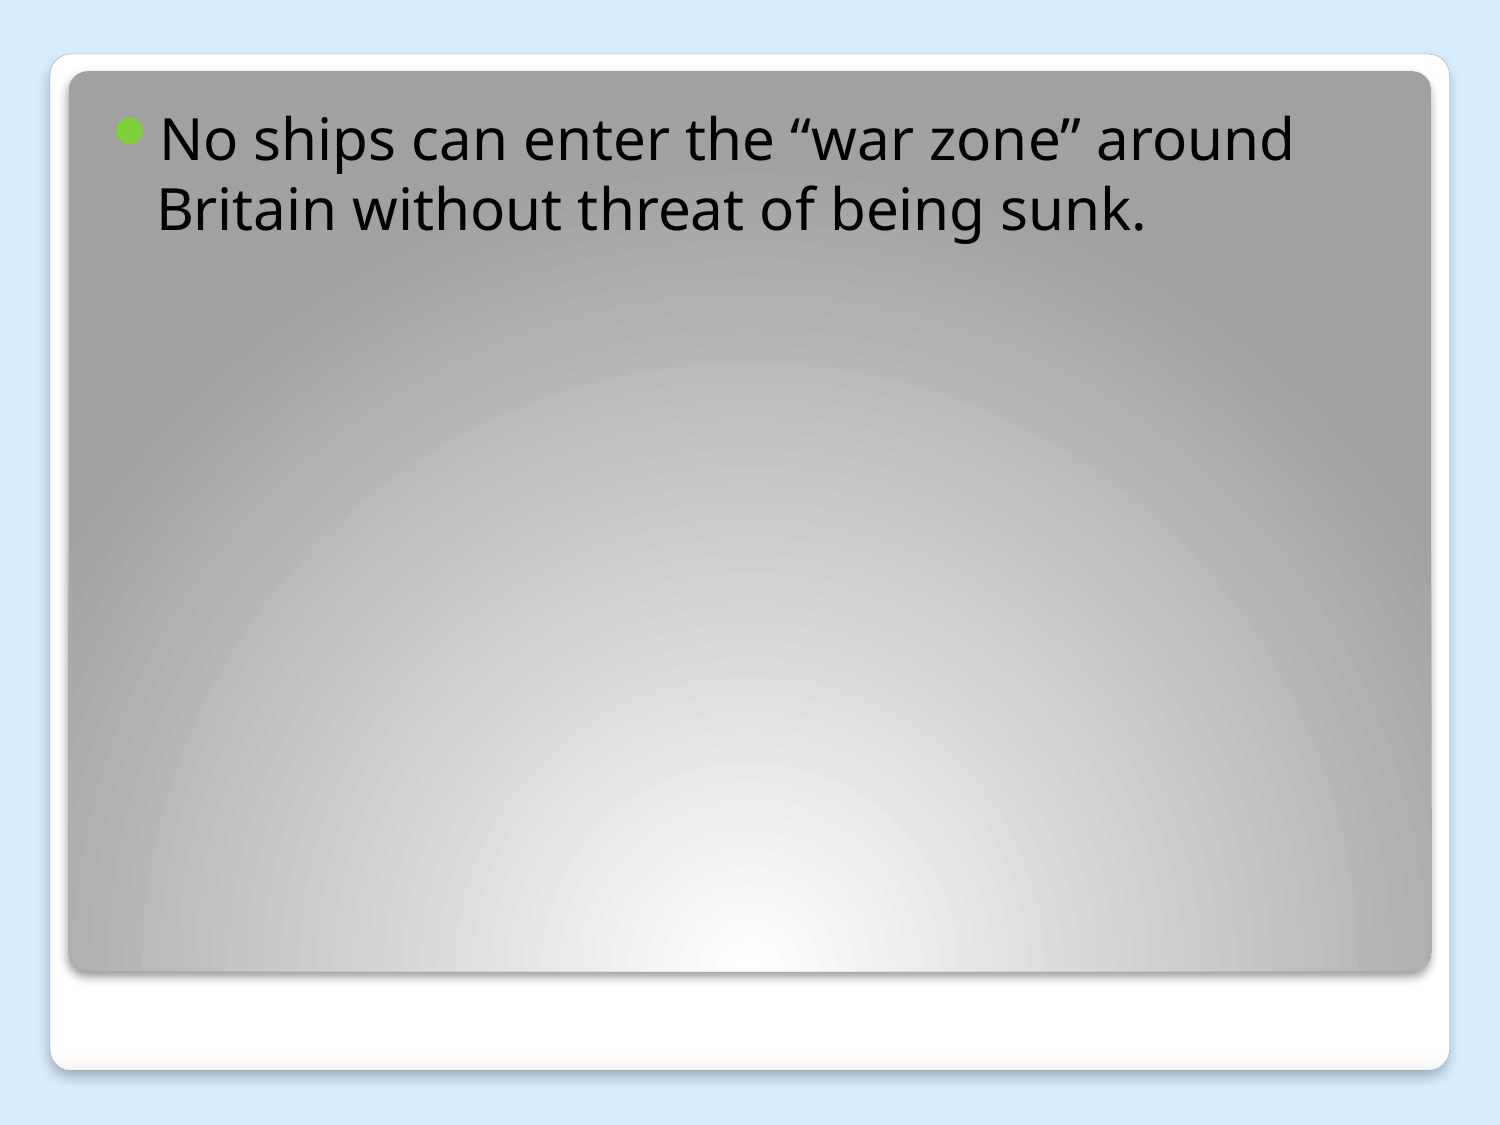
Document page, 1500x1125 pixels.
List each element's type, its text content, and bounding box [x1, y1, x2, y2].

list No ships can enter the “war zone” around Britain without threat of being sunk. [82, 86, 1425, 774]
